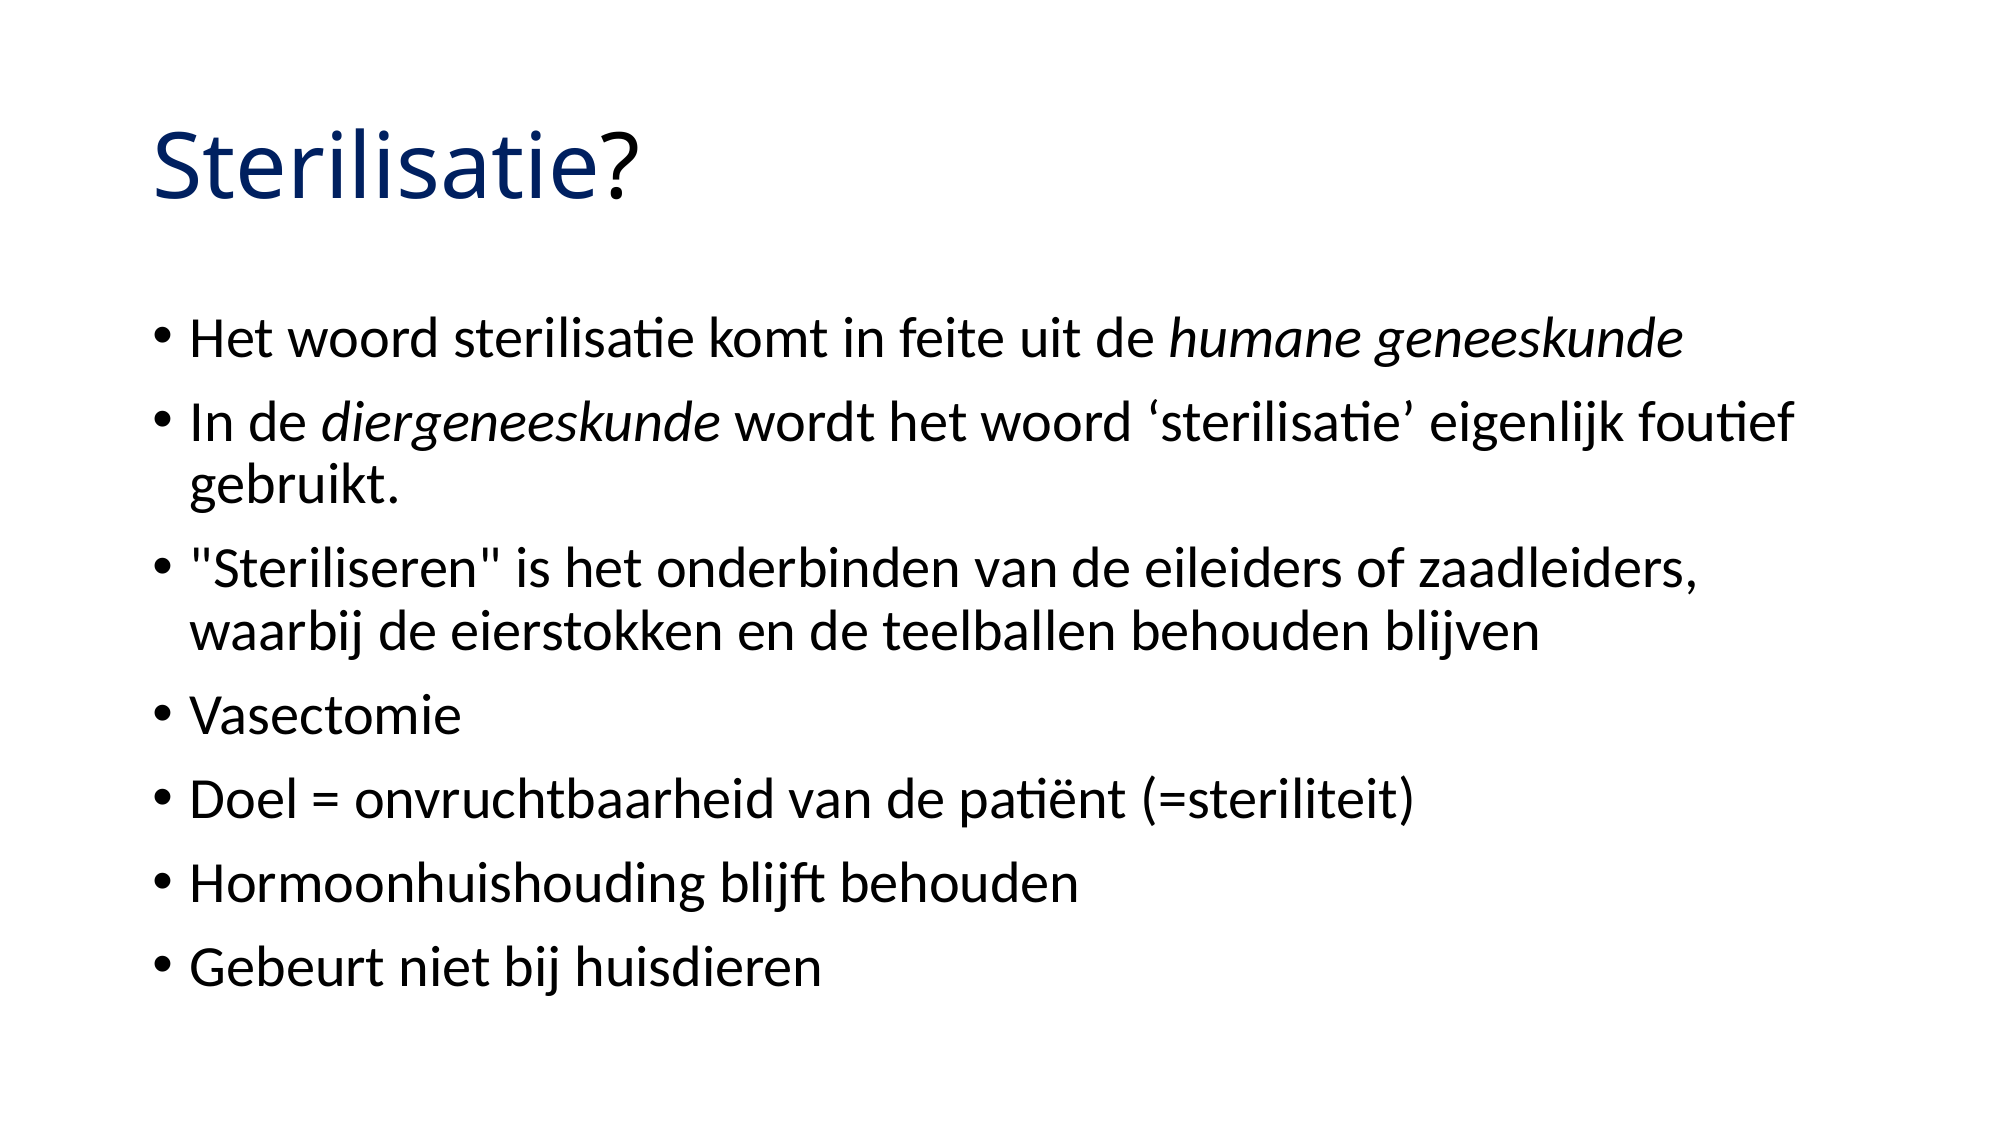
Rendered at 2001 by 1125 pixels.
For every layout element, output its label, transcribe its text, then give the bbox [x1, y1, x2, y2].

title Sterilisatie? [137, 59, 1863, 278]
list Het woord sterilisatie komt in feite uit de humane geneeskunde In de diergeneeskunde wordt het woord ‘sterilisatie’ eigenlijk foutief gebruikt. "Steriliseren" is het onderbinden van de eileiders of zaadleiders, waarbij de eierstokken en de teelballen behouden blijven Vasectomie Doel = onvruchtbaarheid van de patiënt (=steriliteit) Hormoonhuishouding blijft behouden Gebeurt niet bij huisdieren [137, 299, 1863, 1014]
